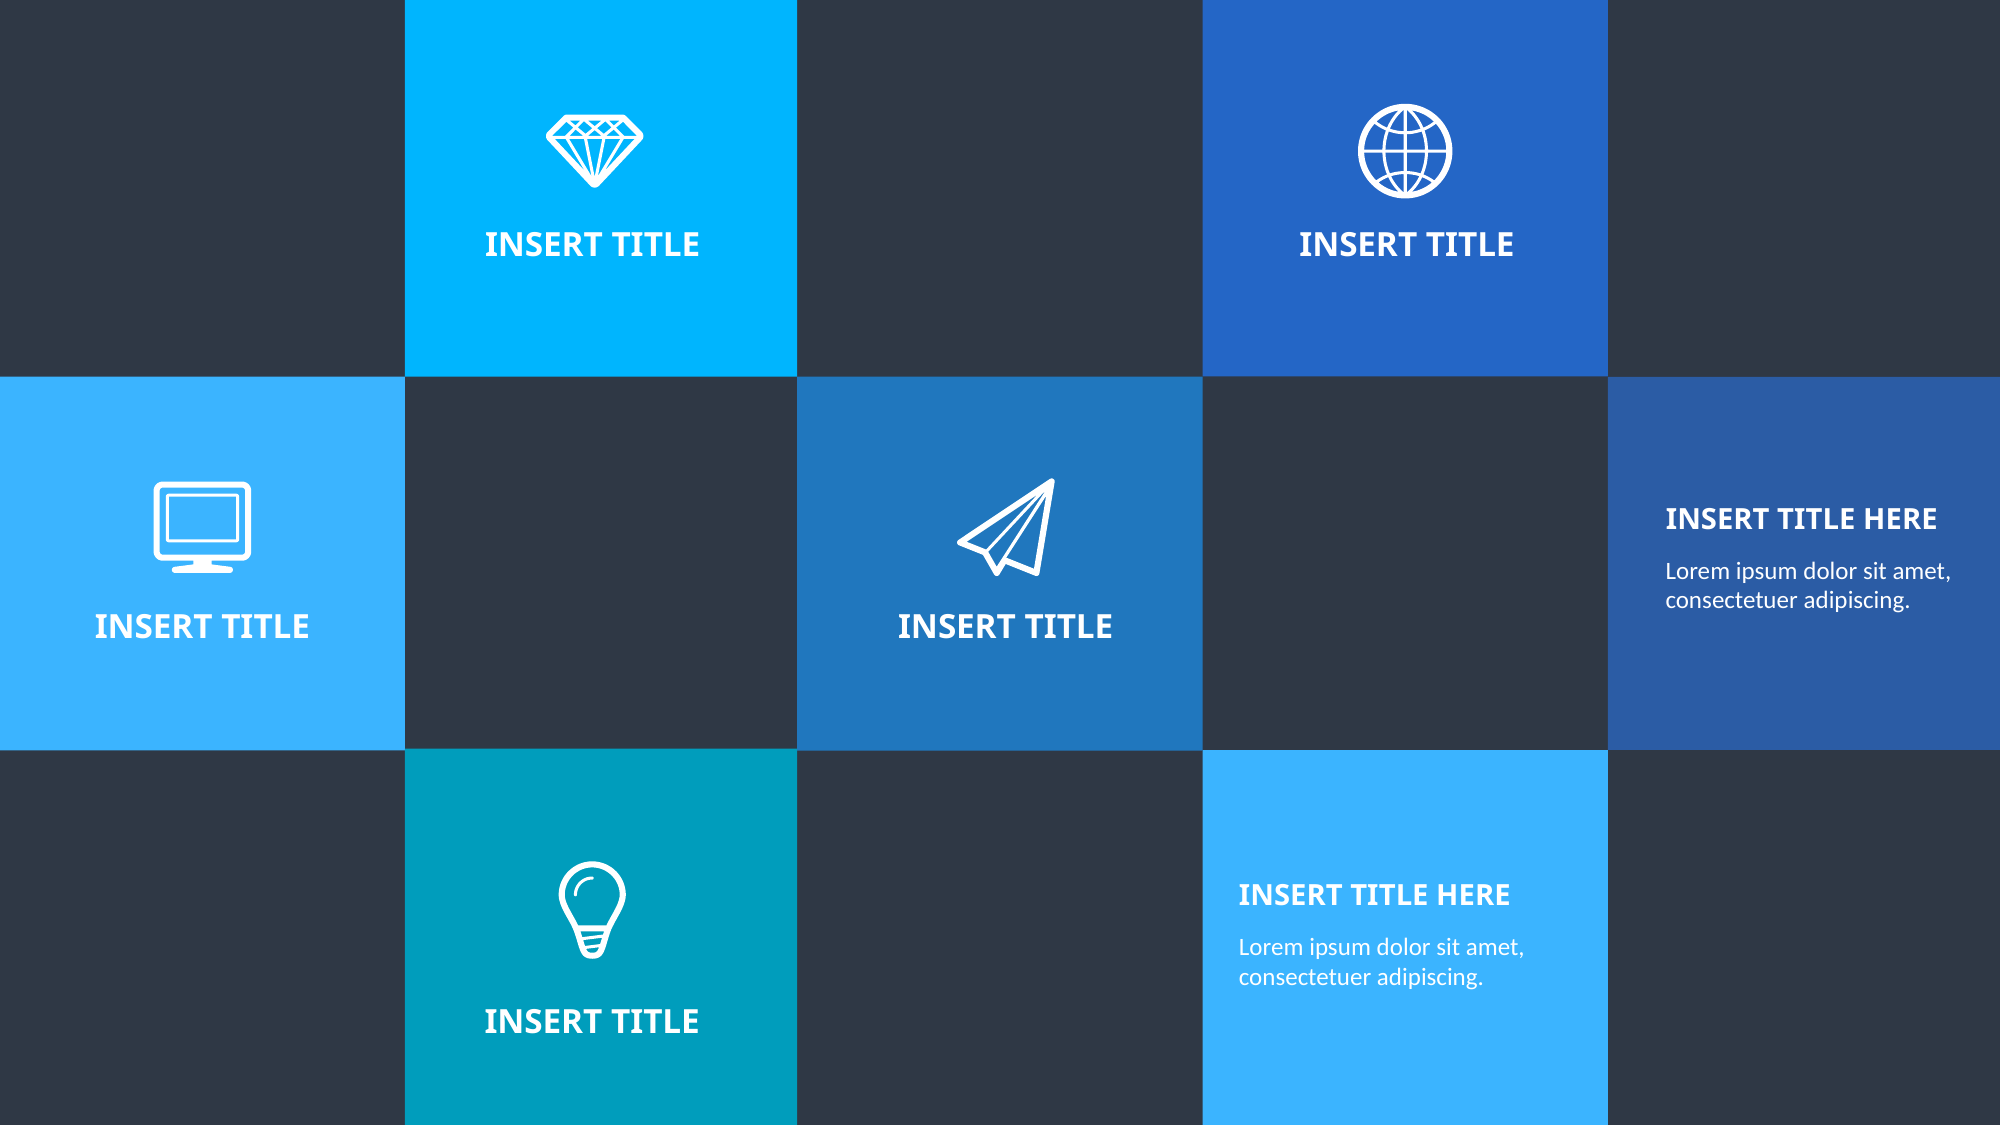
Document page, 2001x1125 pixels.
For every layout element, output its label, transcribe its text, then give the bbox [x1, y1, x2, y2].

text_box Lorem ipsum dolor sit amet, consectetuer adipiscing. [1224, 922, 1565, 998]
text_box INSERT TITLE HERE [1651, 493, 2000, 547]
picture [0, 0, 2000, 1125]
text_box INSERT TITLE [882, 597, 1130, 652]
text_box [153, 481, 252, 573]
text_box INSERT TITLE [78, 597, 327, 652]
text_box [546, 114, 644, 188]
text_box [558, 861, 626, 959]
text_box INSERT TITLE [469, 215, 717, 271]
text_box [957, 478, 1055, 577]
text_box [1358, 103, 1453, 199]
text_box INSERT TITLE [1283, 215, 1531, 271]
text_box Lorem ipsum dolor sit amet, consectetuer adipiscing. [1650, 546, 1992, 622]
text_box INSERT TITLE [468, 993, 716, 1048]
text_box INSERT TITLE HERE [1224, 870, 1587, 923]
